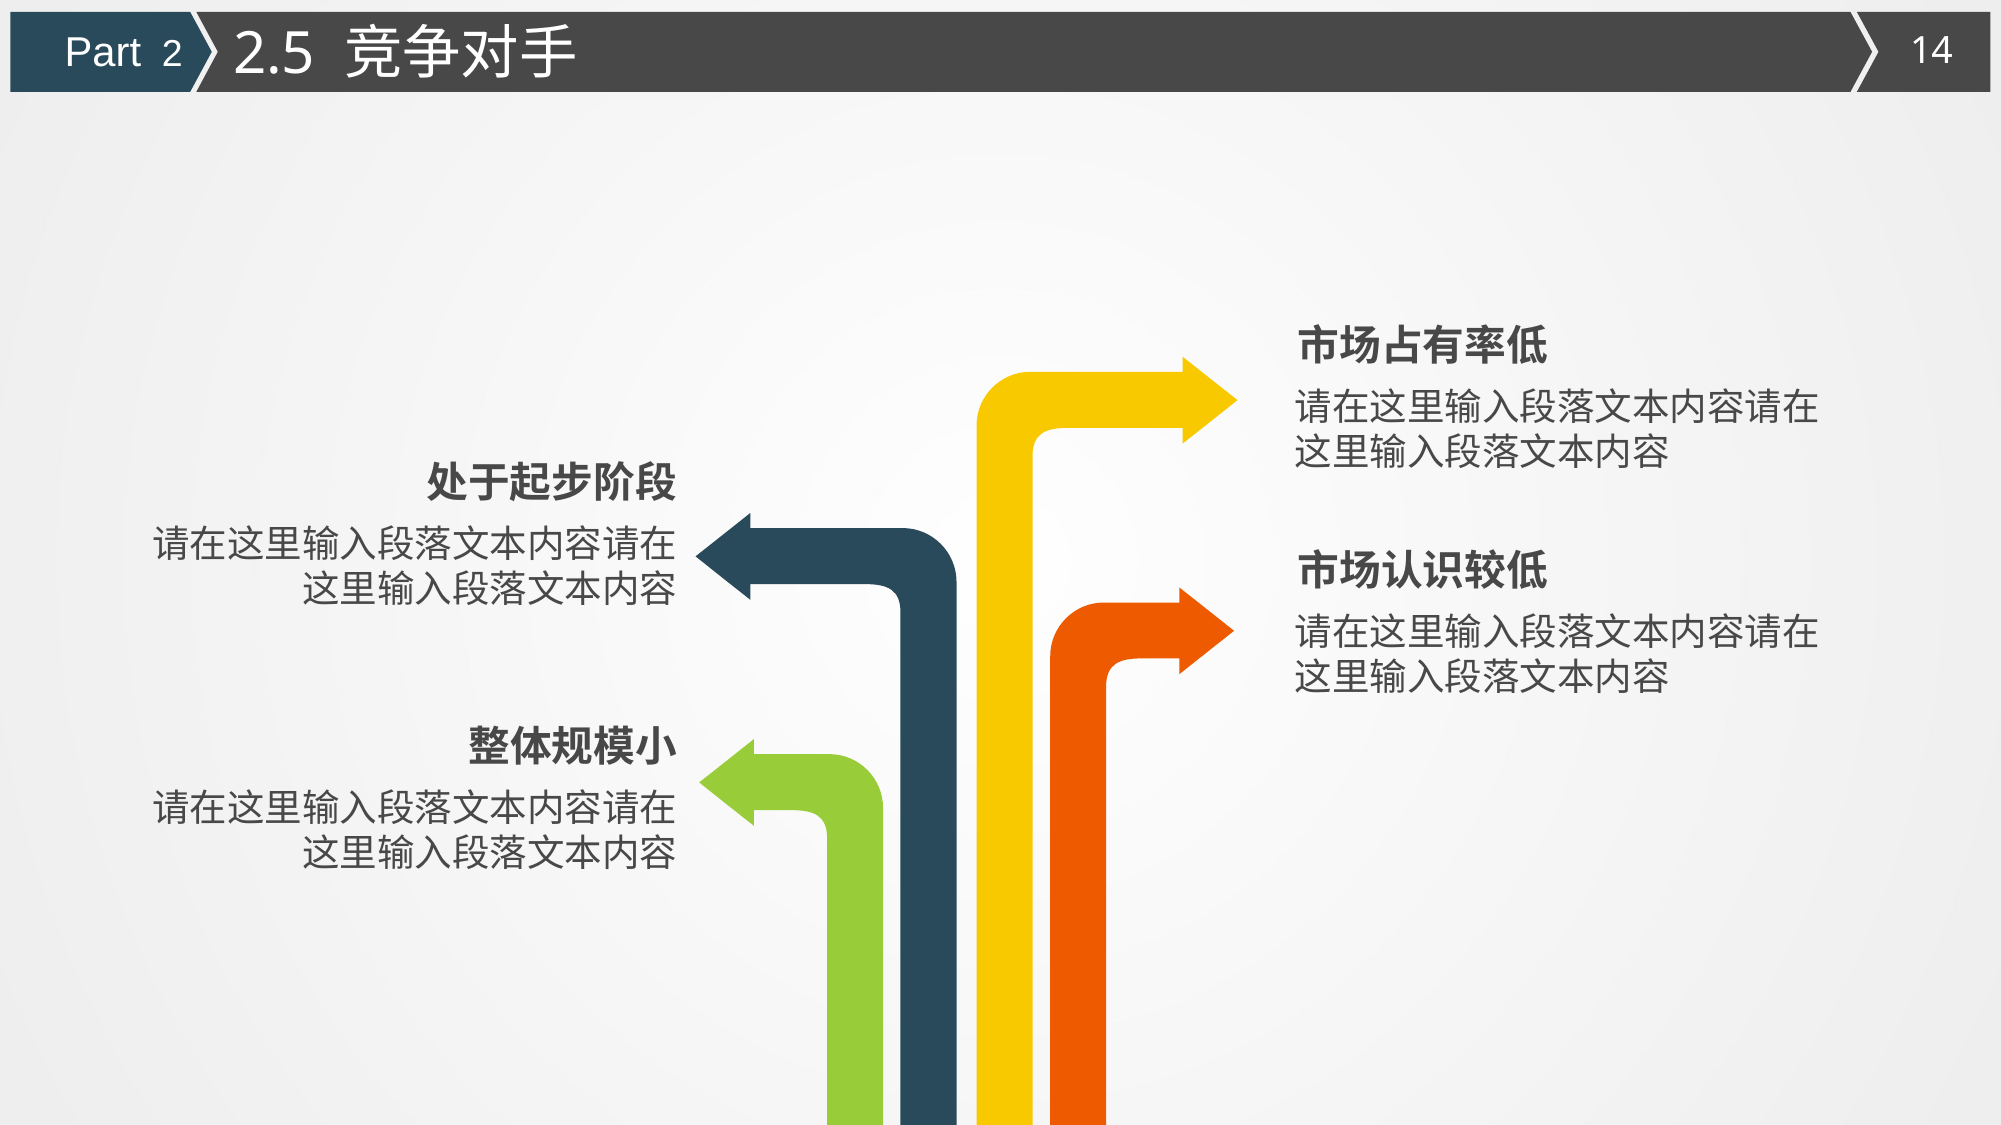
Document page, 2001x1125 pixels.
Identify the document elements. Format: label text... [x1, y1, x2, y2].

text_box 市场占有率低 [1282, 311, 1611, 375]
text_box 请在这里输入段落文本内容请在这里输入段落文本内容 [1279, 600, 1839, 706]
text_box 处于起步阶段 [364, 448, 692, 512]
text_box [695, 513, 957, 1125]
text_box 市场认识较低 [1282, 536, 1611, 600]
text_box 请在这里输入段落文本内容请在这里输入段落文本内容 [132, 776, 692, 882]
text_box [1050, 587, 1235, 1125]
text_box Part 2 [22, 17, 198, 83]
text_box 2.5 竞争对手 [218, 7, 1046, 93]
text_box [976, 356, 1238, 1125]
text_box 请在这里输入段落文本内容请在这里输入段落文本内容 [1279, 375, 1839, 481]
text_box [699, 739, 884, 1125]
text_box 请在这里输入段落文本内容请在这里输入段落文本内容 [132, 512, 692, 618]
picture [0, 0, 2001, 1125]
text_box 整体规模小 [364, 712, 692, 776]
